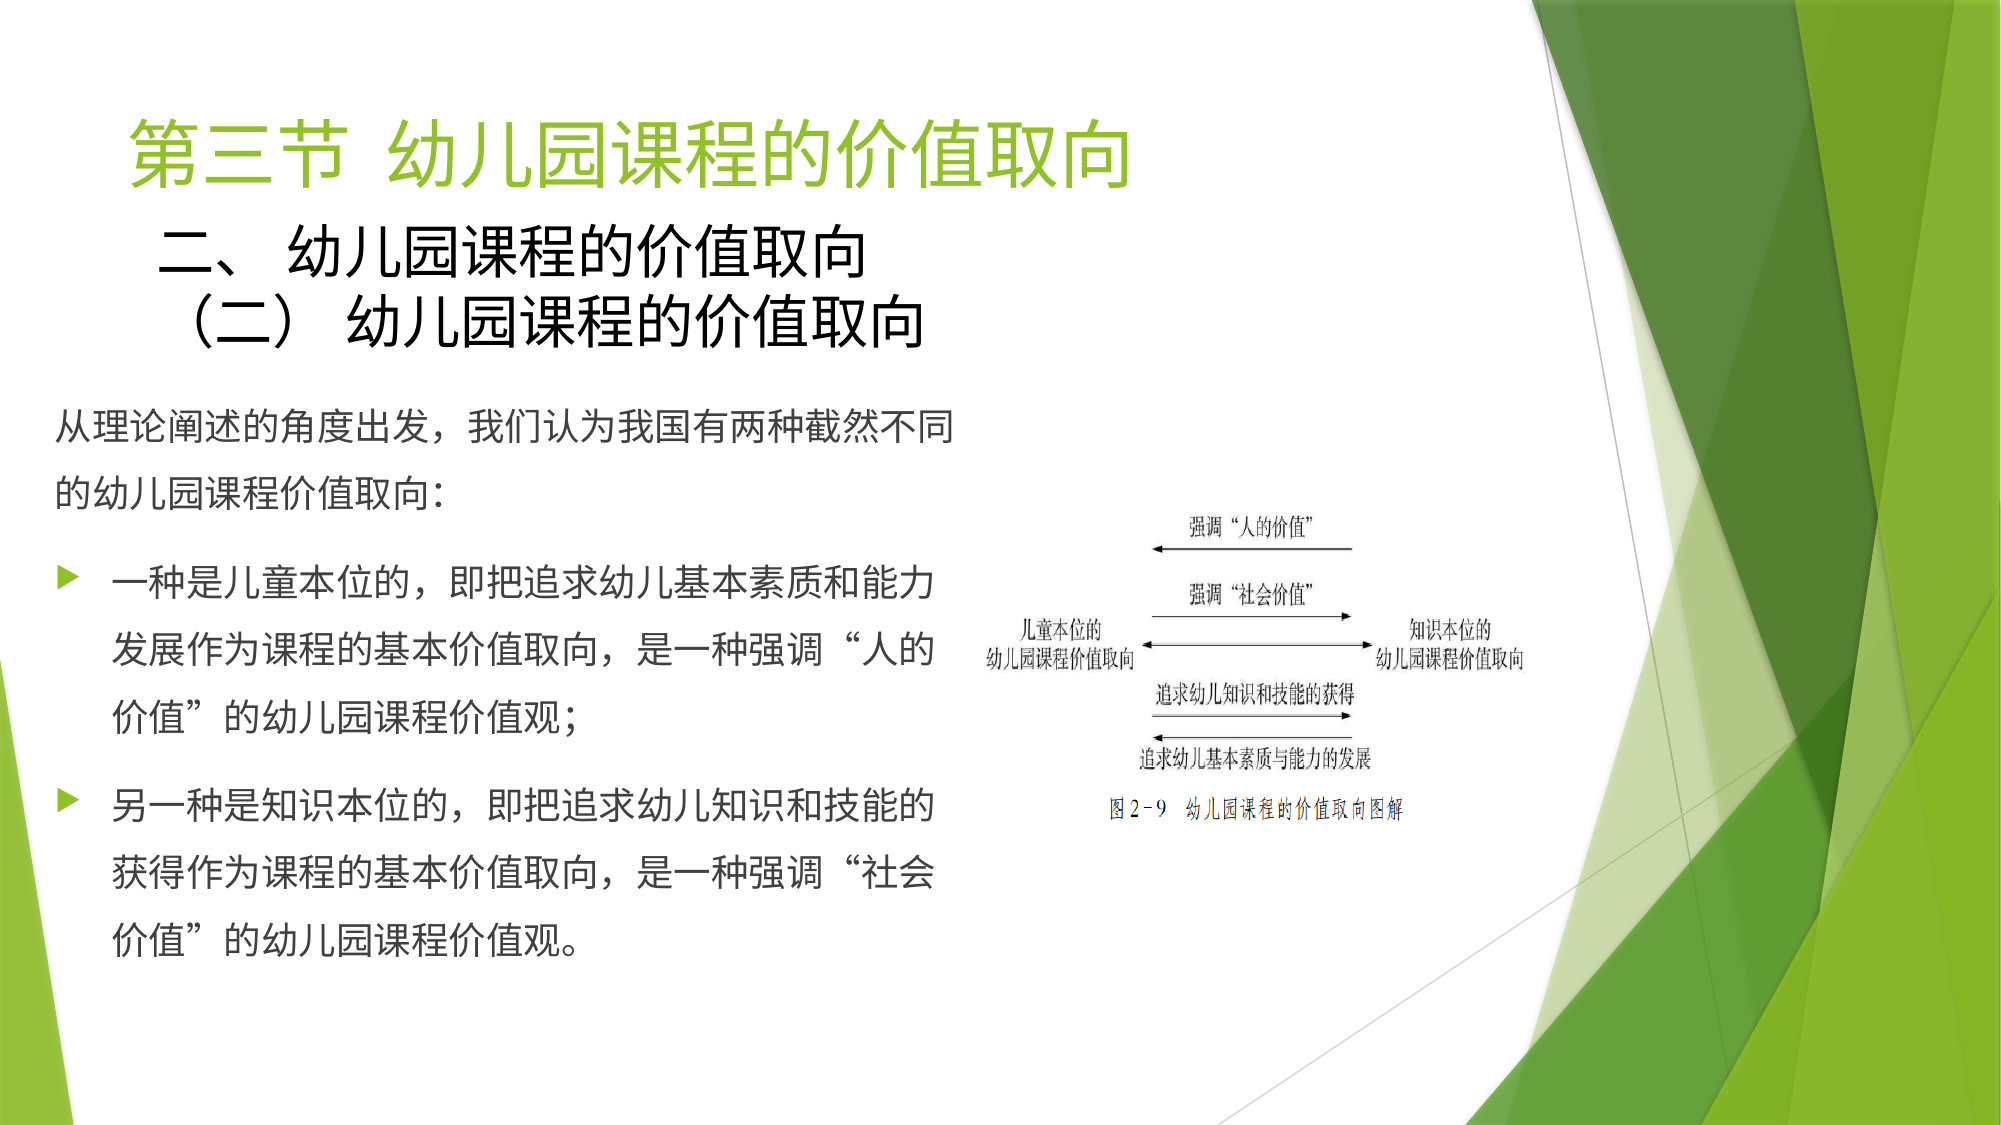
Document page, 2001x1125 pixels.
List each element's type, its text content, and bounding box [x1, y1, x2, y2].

title 第三节 幼儿园课程的价值取向 [111, 99, 1522, 317]
text_box 二、 幼儿园课程的价值取向 （二） 幼儿园课程的价值取向 [141, 208, 1451, 363]
picture [940, 472, 1570, 841]
list 从理论阐述的角度出发，我们认为我国有两种截然不同的幼儿园课程价值取向： 一种是儿童本位的，即把追求幼儿基本素质和能力发展作为课程的基本价值取向，是一种强调“人的价值”的幼儿园课程价值观； 另一种是知识本位的，即把追求幼儿知识和技能的获得作为课程的基本价值取向，是一种强调“社会价值”的幼儿园课程价值观。 [39, 372, 989, 1072]
